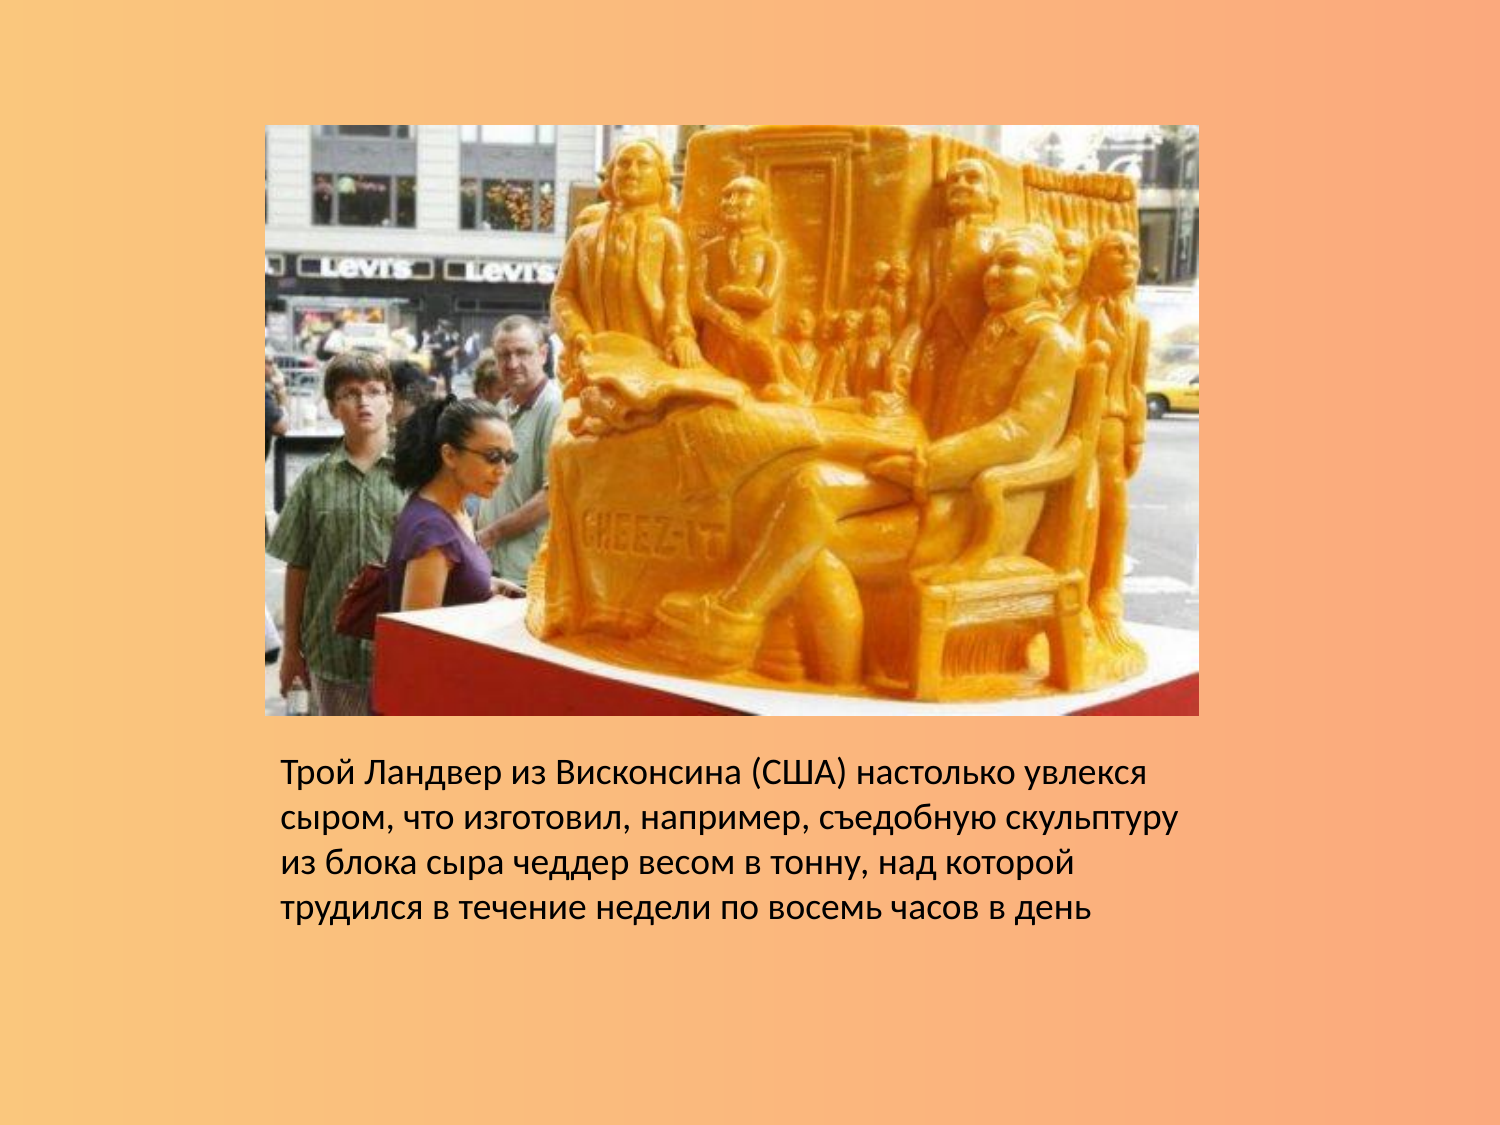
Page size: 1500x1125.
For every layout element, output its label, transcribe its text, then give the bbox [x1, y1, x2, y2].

text_box Трой Ландвер из Висконсина (США) настолько увлекся сыром, что изготовил, например, съедобную скульптуру из блока сыра чеддер весом в тонну, над которой трудился в течение недели по восемь часов в день [265, 739, 1211, 935]
picture [265, 125, 1200, 717]
